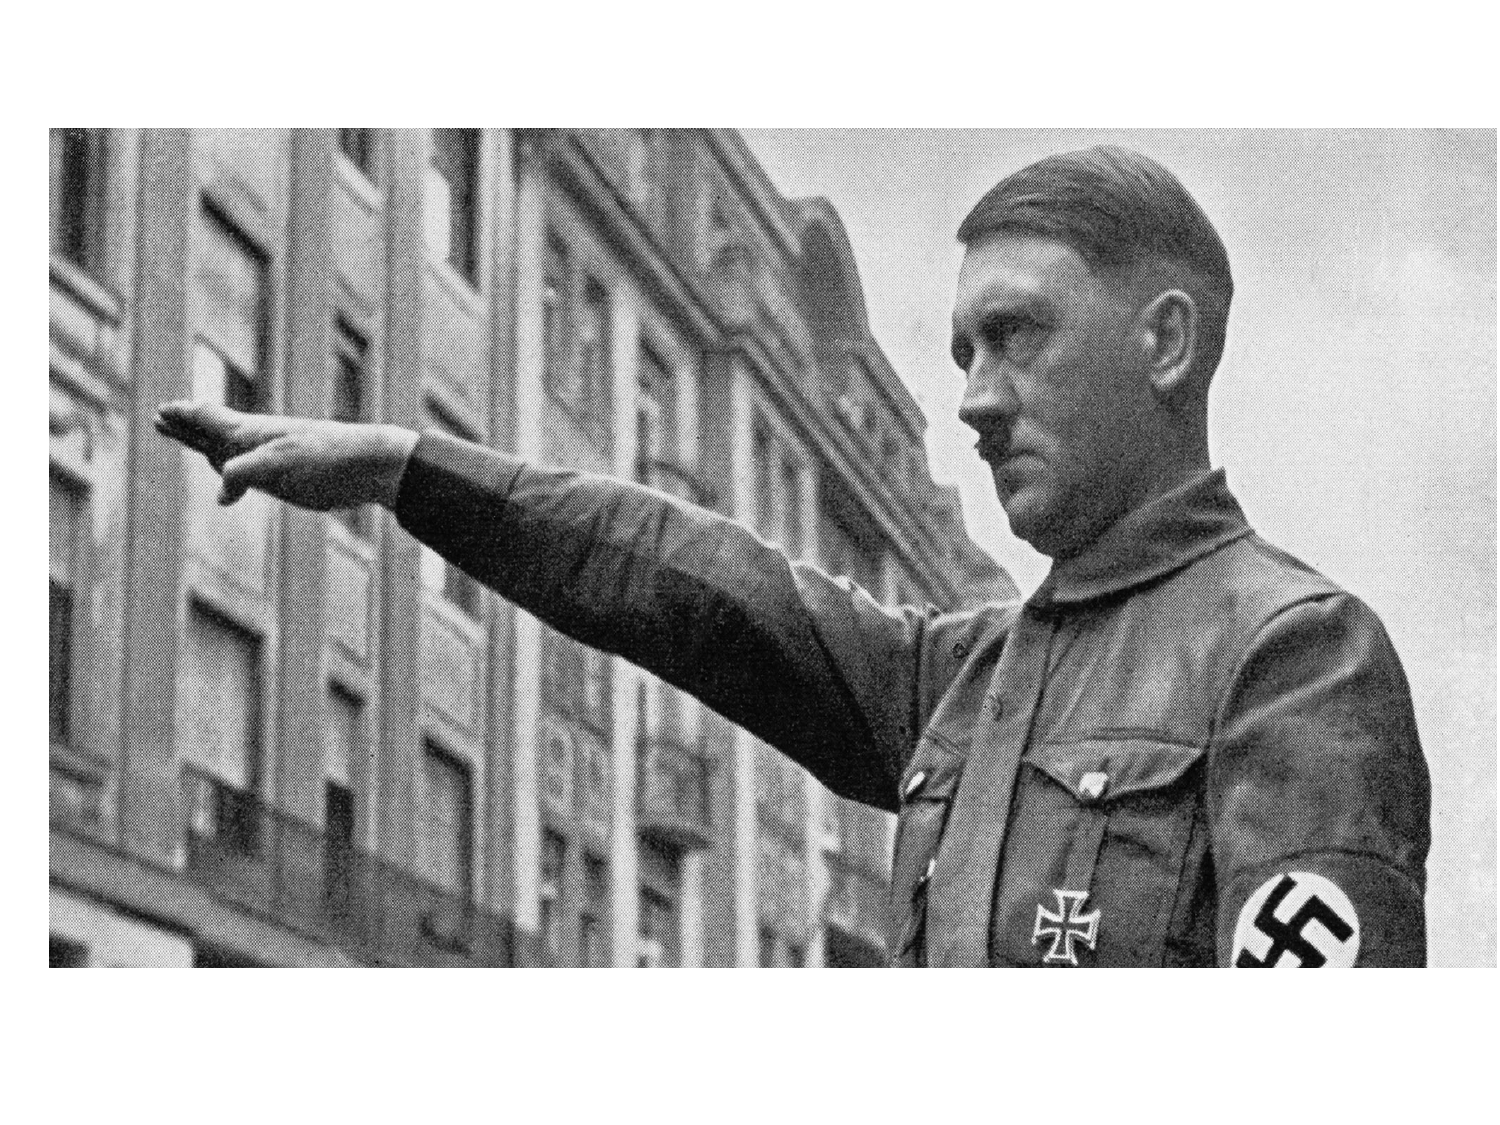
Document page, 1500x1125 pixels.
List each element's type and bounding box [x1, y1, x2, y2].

picture [48, 128, 1497, 968]
